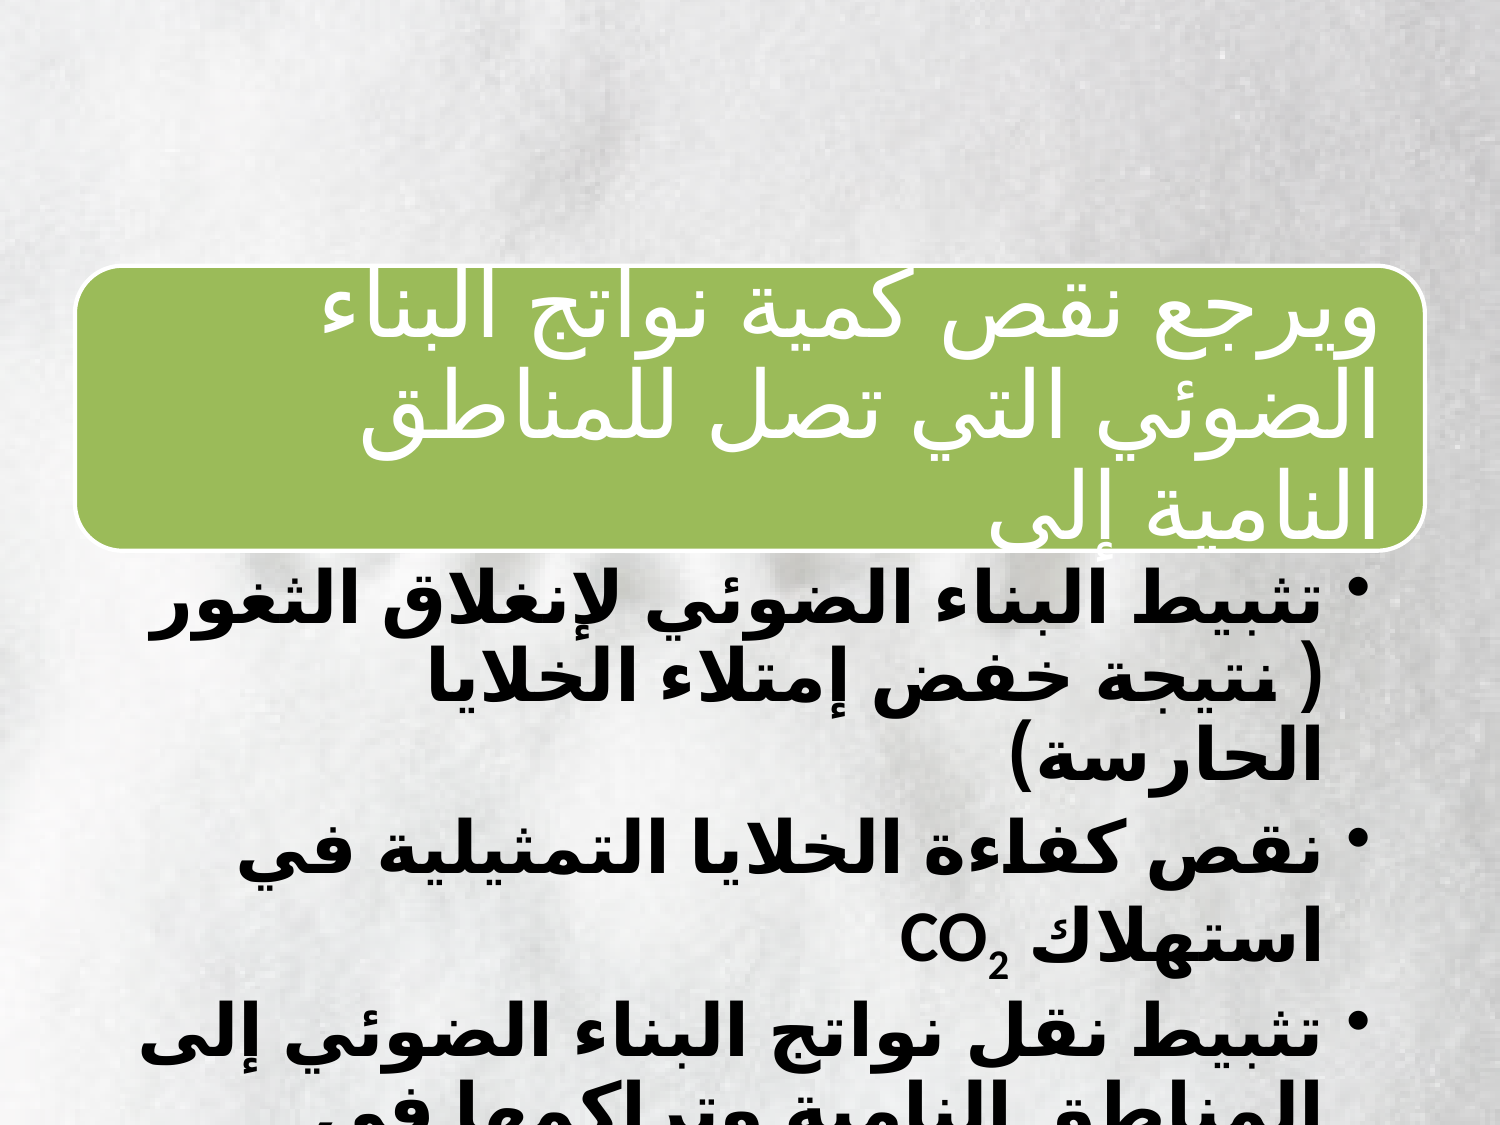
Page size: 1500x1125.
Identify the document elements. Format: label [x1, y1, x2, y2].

list [74, 262, 1426, 1006]
text_box [74, 44, 1426, 233]
